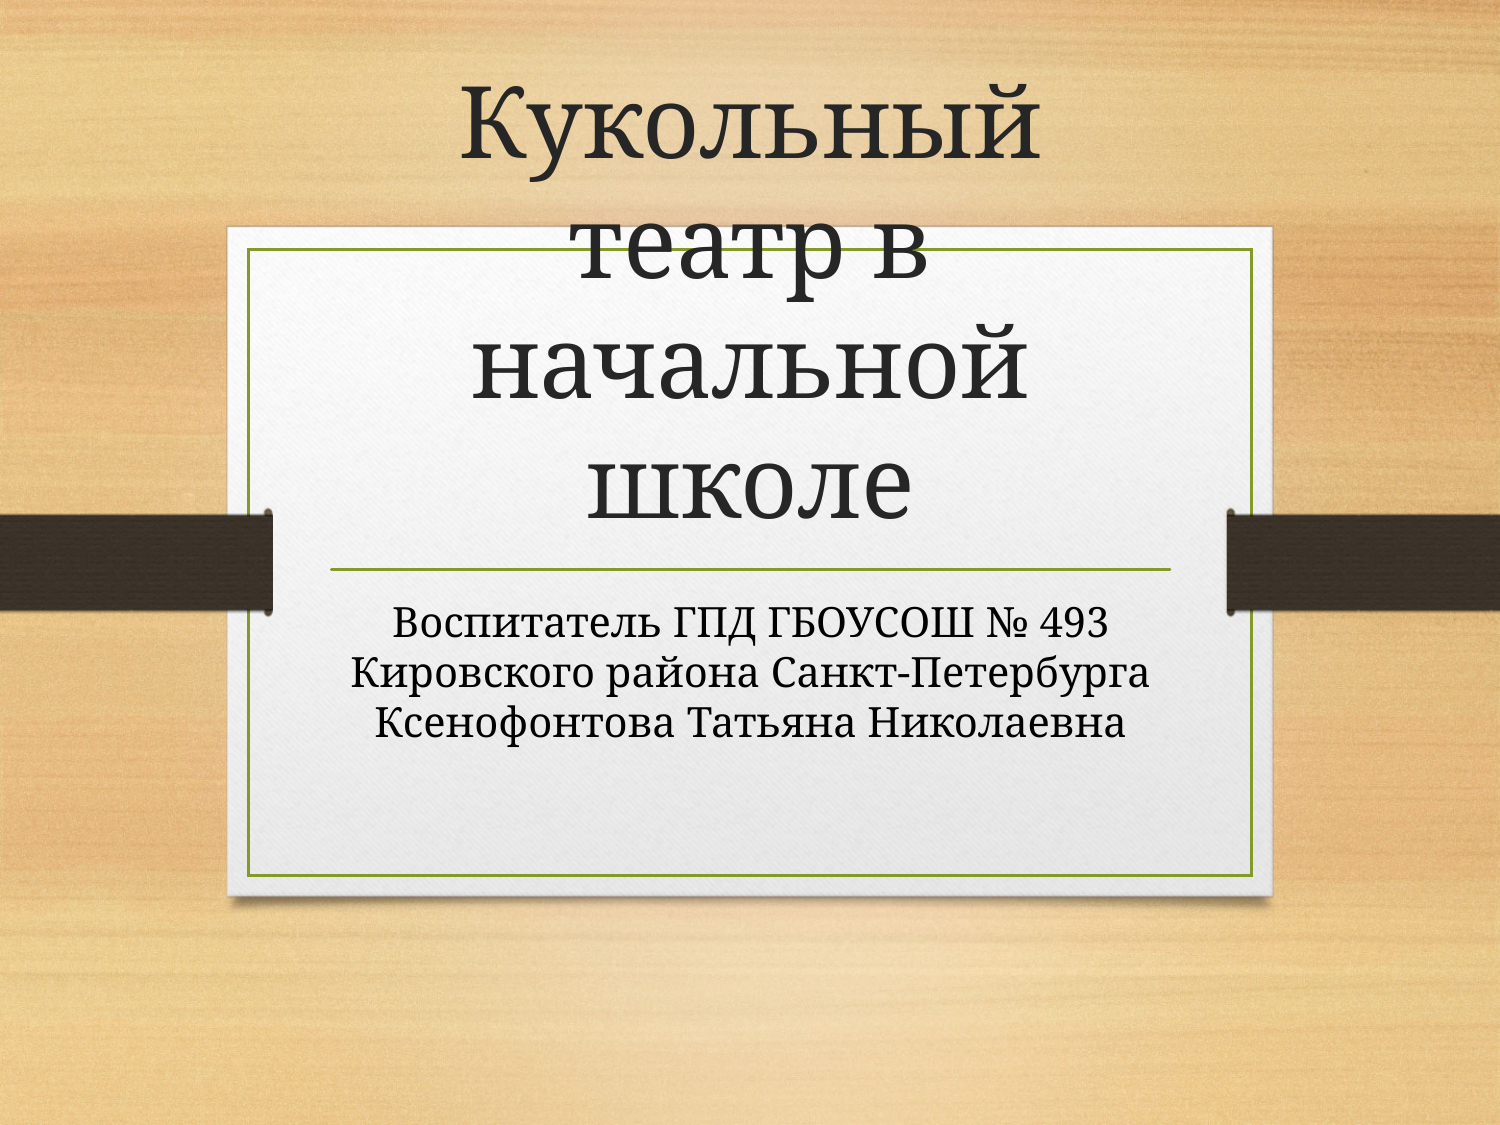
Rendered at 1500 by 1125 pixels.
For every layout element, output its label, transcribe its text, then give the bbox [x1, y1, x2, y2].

picture [0, 0, 1500, 1125]
subtitle Воспитатель ГПД ГБОУСОШ № 493 Кировского района Санкт-Петербурга Ксенофонтова Татьяна Николаевна [315, 590, 1187, 817]
title Кукольный театр в начальной школе [315, 297, 1187, 546]
